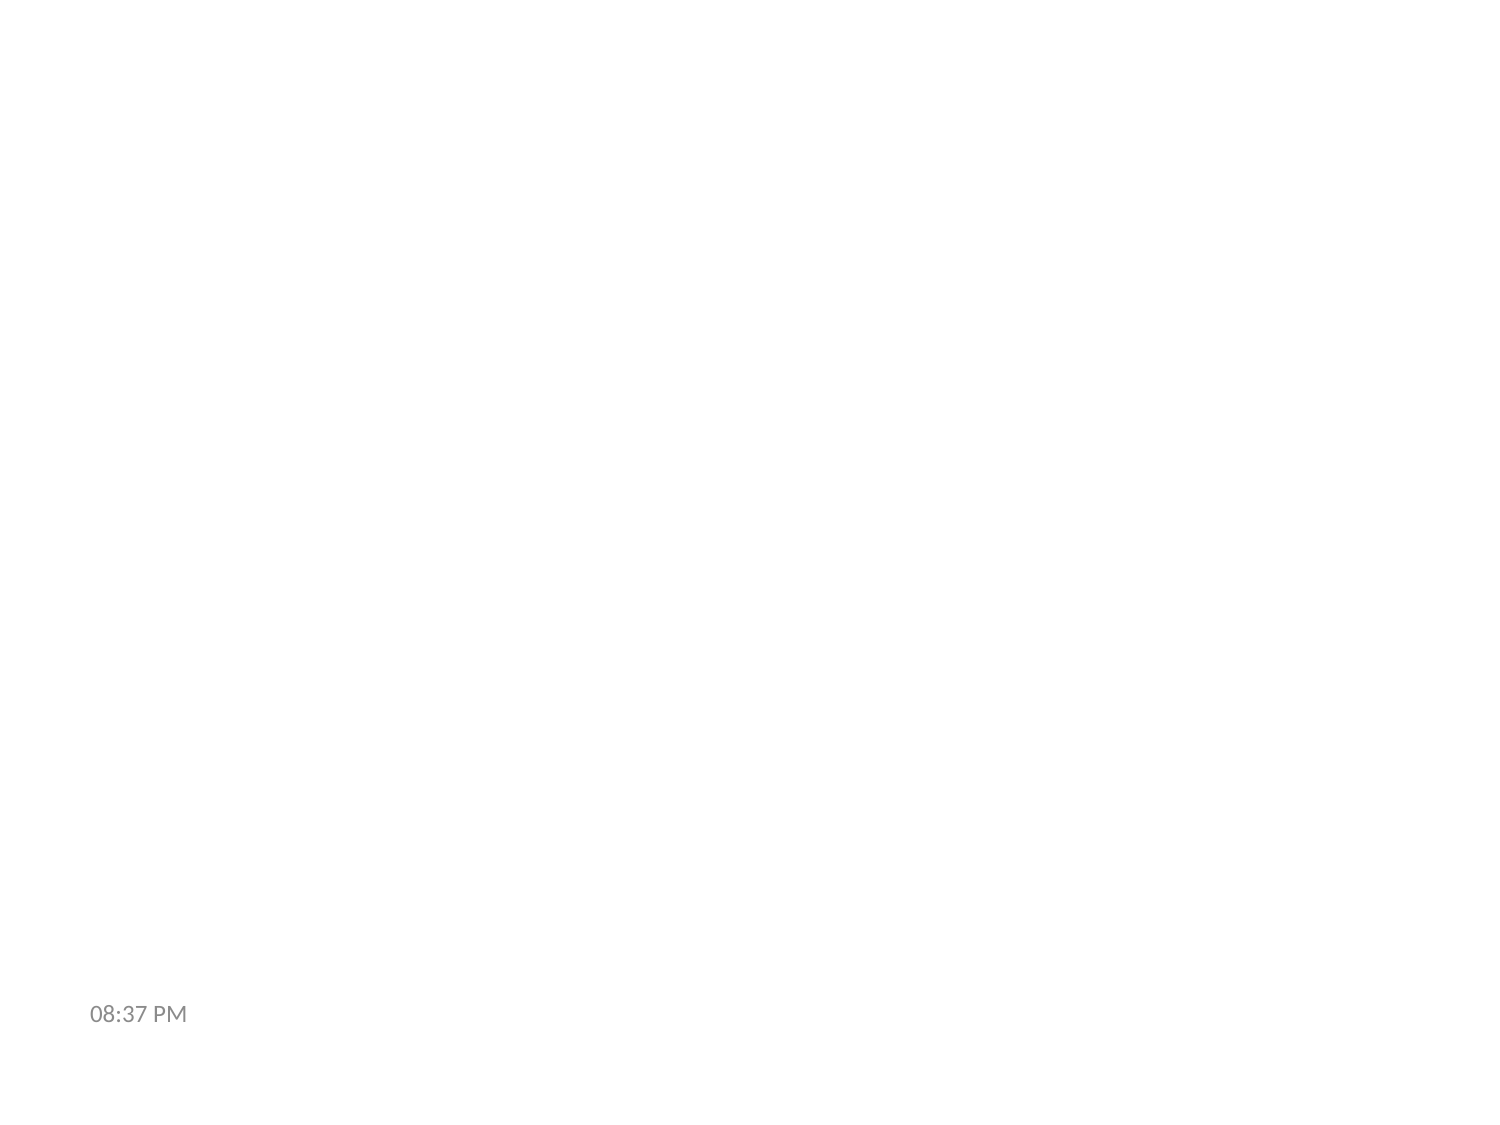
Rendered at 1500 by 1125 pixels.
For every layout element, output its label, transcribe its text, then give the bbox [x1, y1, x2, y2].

text_box 3:35 PM [75, 982, 425, 1043]
